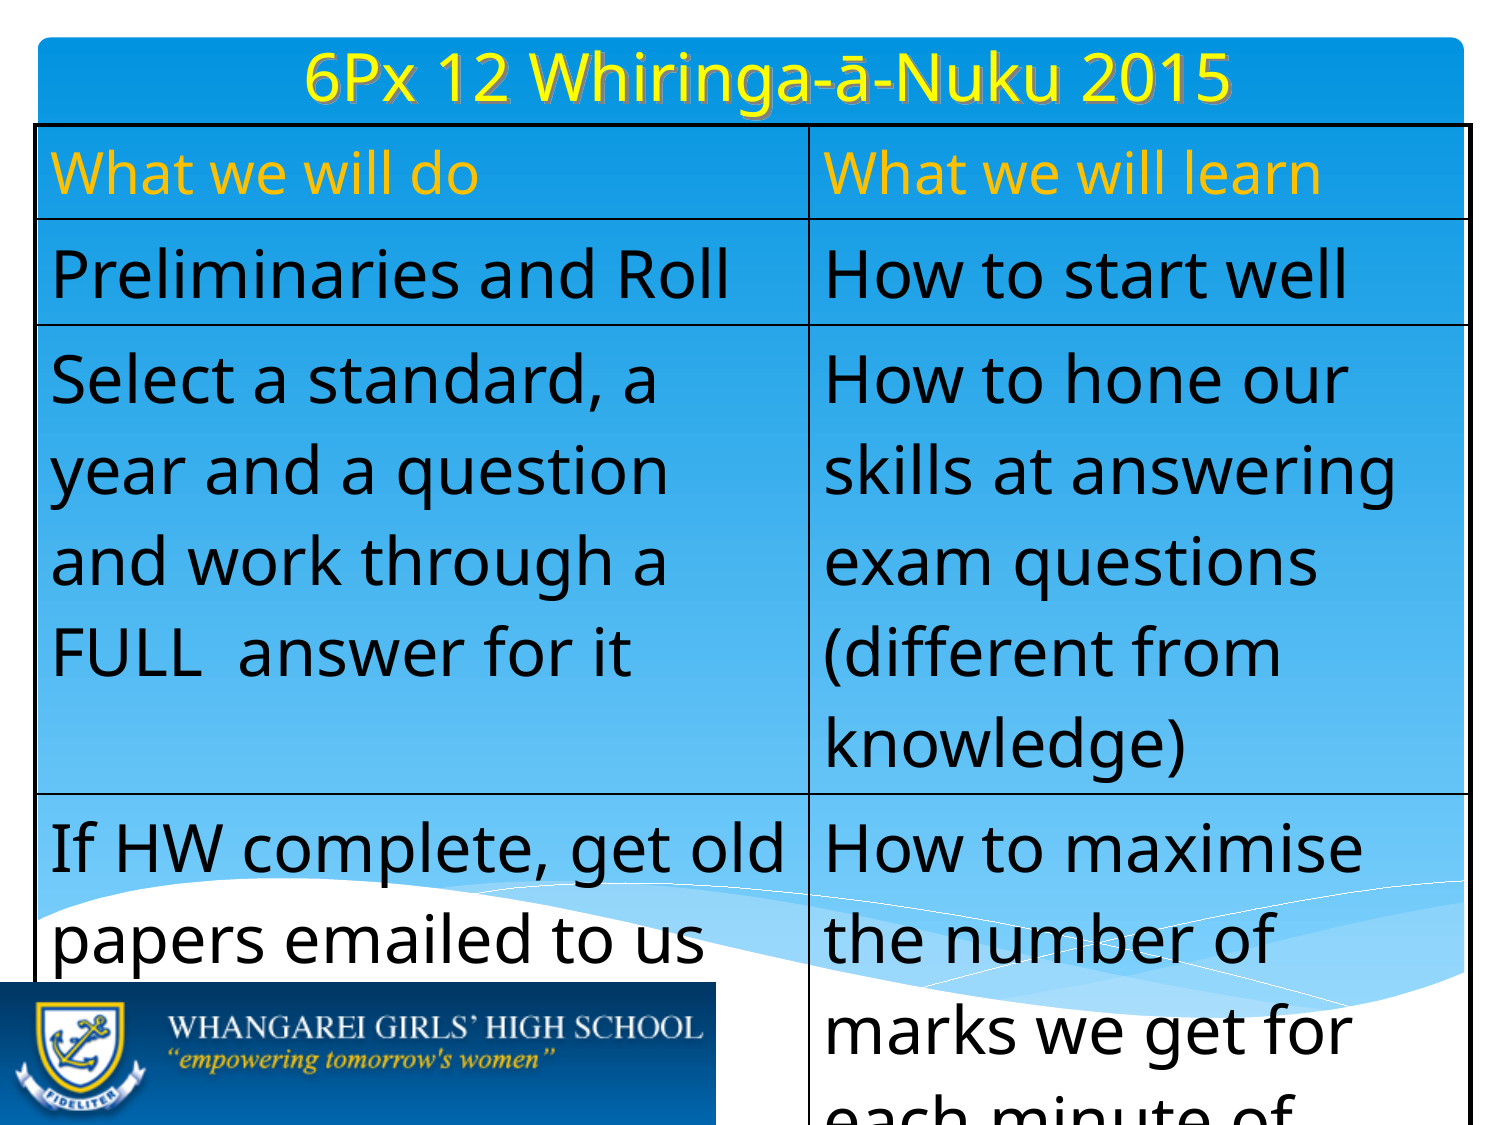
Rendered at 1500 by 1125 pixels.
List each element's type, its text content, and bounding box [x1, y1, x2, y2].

table_cell If HW complete, get old papers emailed to us by Mr H [37, 795, 808, 1125]
table_header What we will do [37, 127, 808, 218]
table_cell How to hone our skills at answering exam questions (different from knowledge) [810, 326, 1468, 793]
table_cell Select a standard, a year and a question and work through a FULL answer for it [37, 326, 808, 793]
picture [0, 982, 716, 1125]
text_box 6Px 12 Whiringa-ā-Nuku 2015 [162, 24, 1375, 123]
table_cell How to start well [810, 220, 1468, 324]
table_header What we will learn [810, 127, 1468, 218]
table_cell How to maximise the number of marks we get for each minute of effort [810, 795, 1468, 1125]
table_cell Preliminaries and Roll [37, 220, 808, 324]
